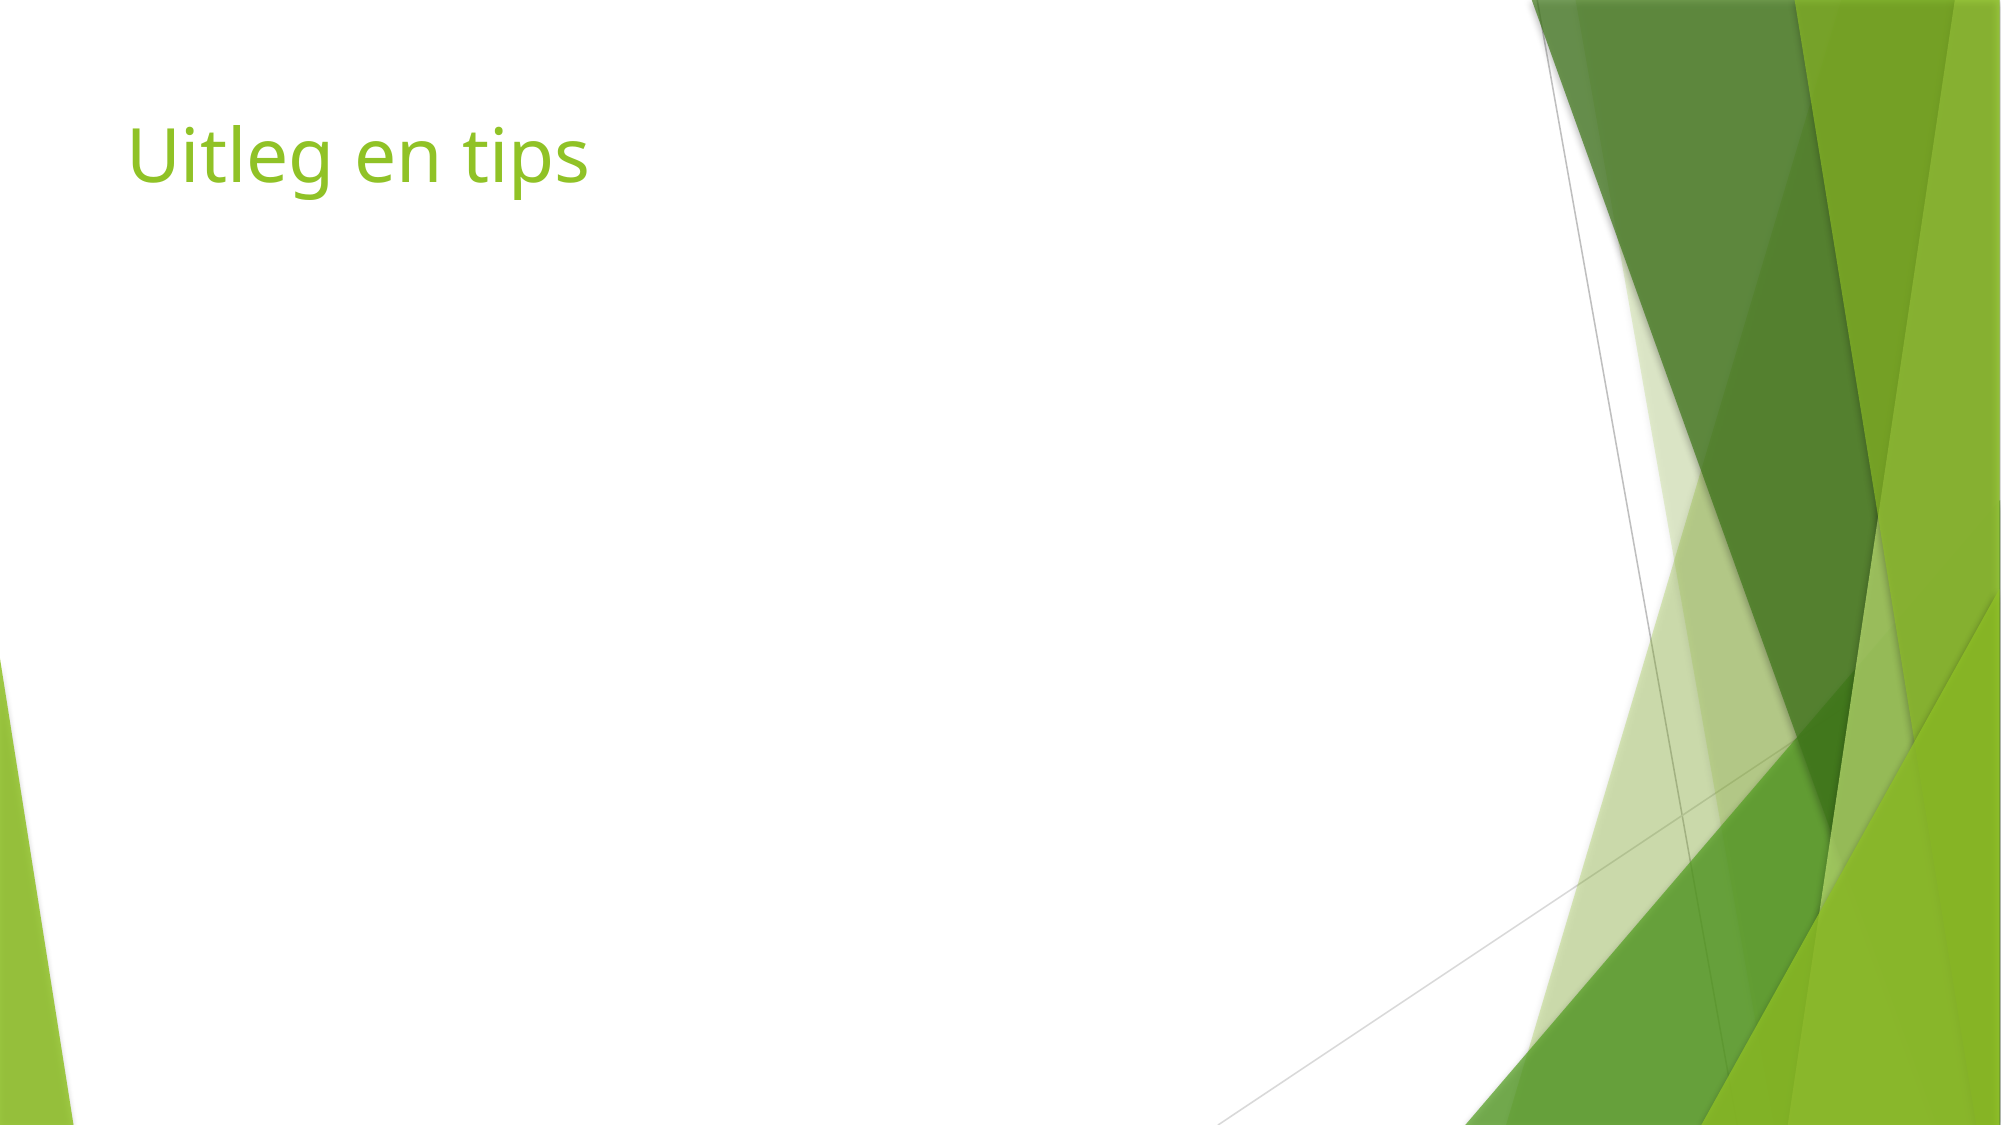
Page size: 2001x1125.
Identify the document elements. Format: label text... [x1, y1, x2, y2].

title Uitleg en tips [111, 99, 1522, 317]
